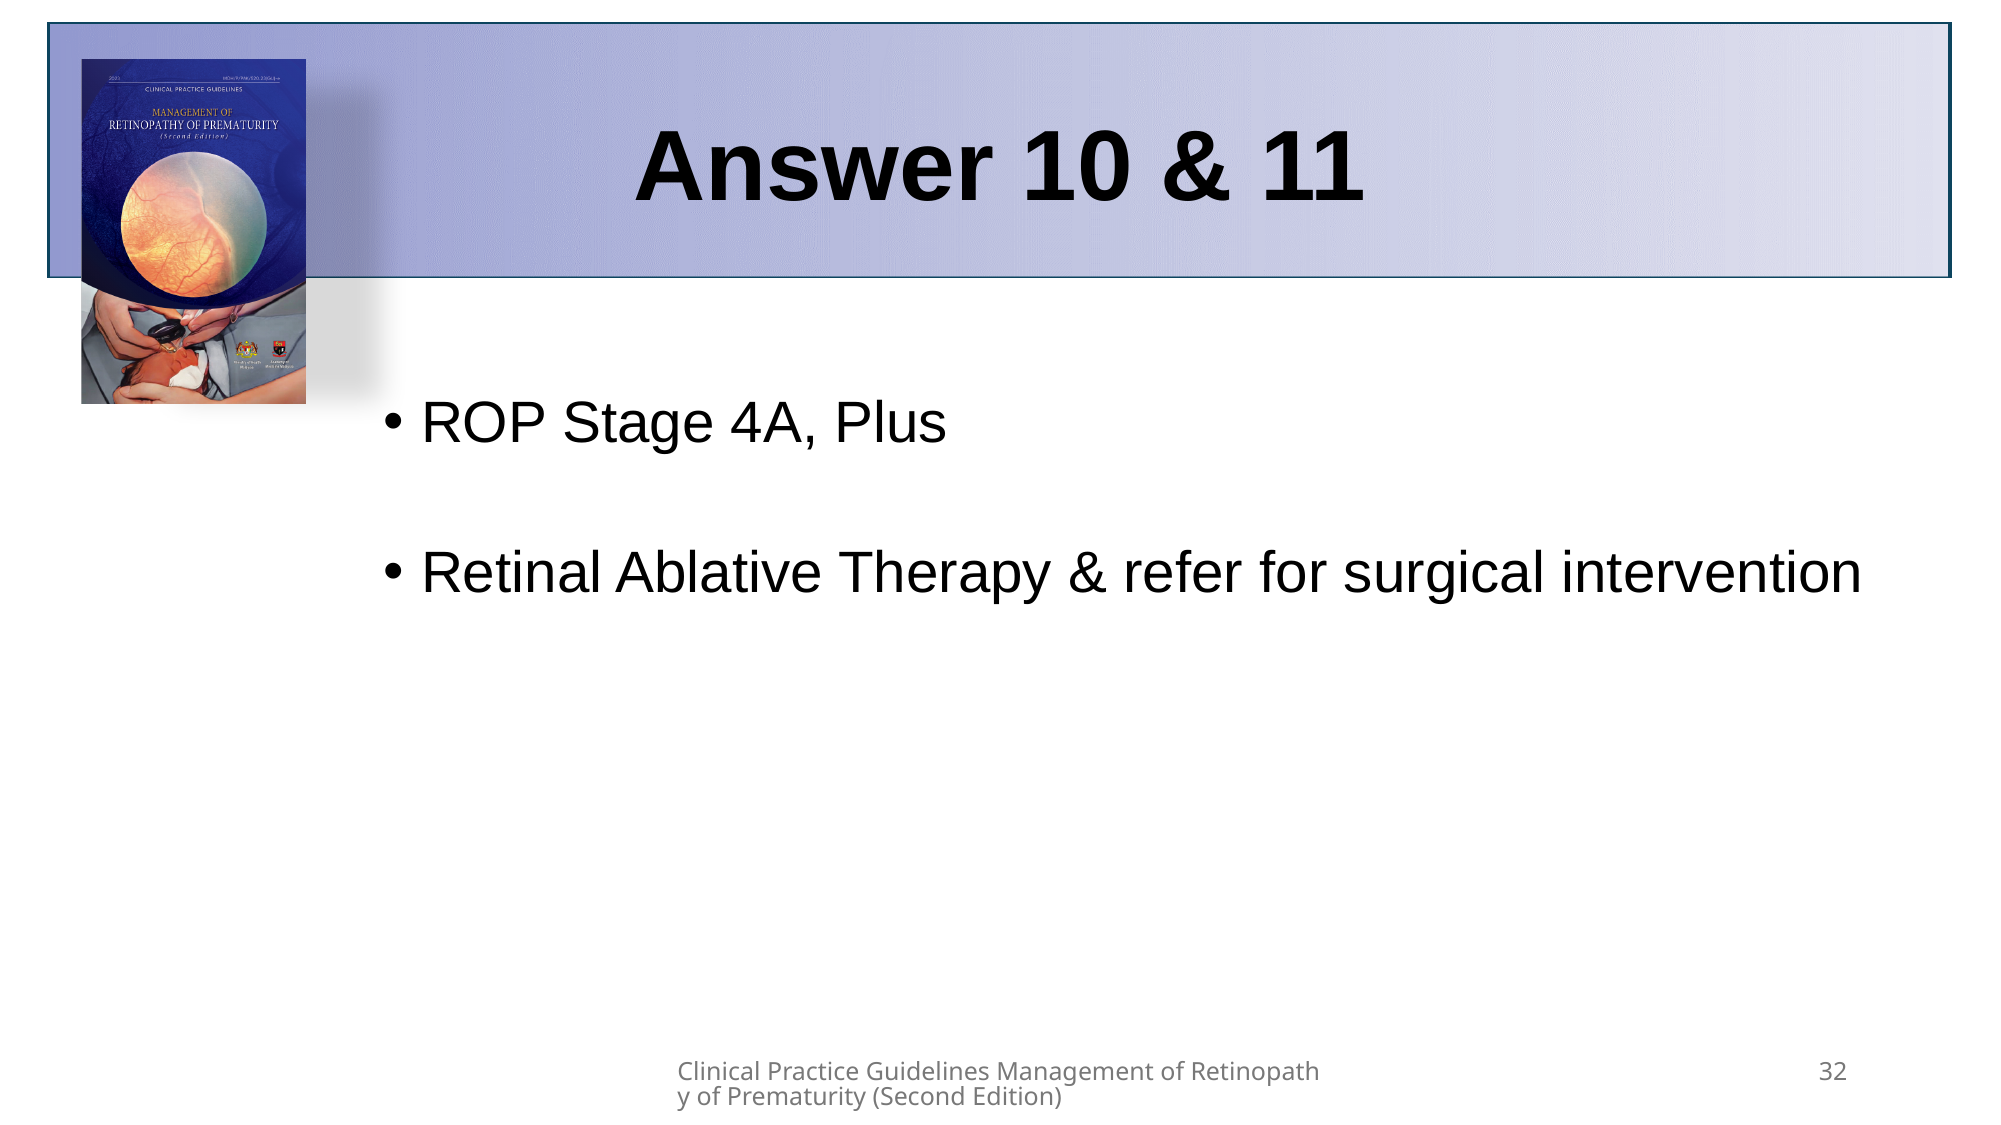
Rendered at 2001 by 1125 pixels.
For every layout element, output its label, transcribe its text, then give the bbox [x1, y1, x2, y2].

picture [47, 21, 1953, 405]
list ROP Stage 4A, Plus Retinal Ablative Therapy & refer for surgical intervention [368, 385, 2000, 963]
footer Clinical Practice Guidelines Management of Retinopathy of Prematurity (Second Edition) [662, 1042, 1338, 1103]
slide_number 32 [1412, 1042, 1863, 1103]
